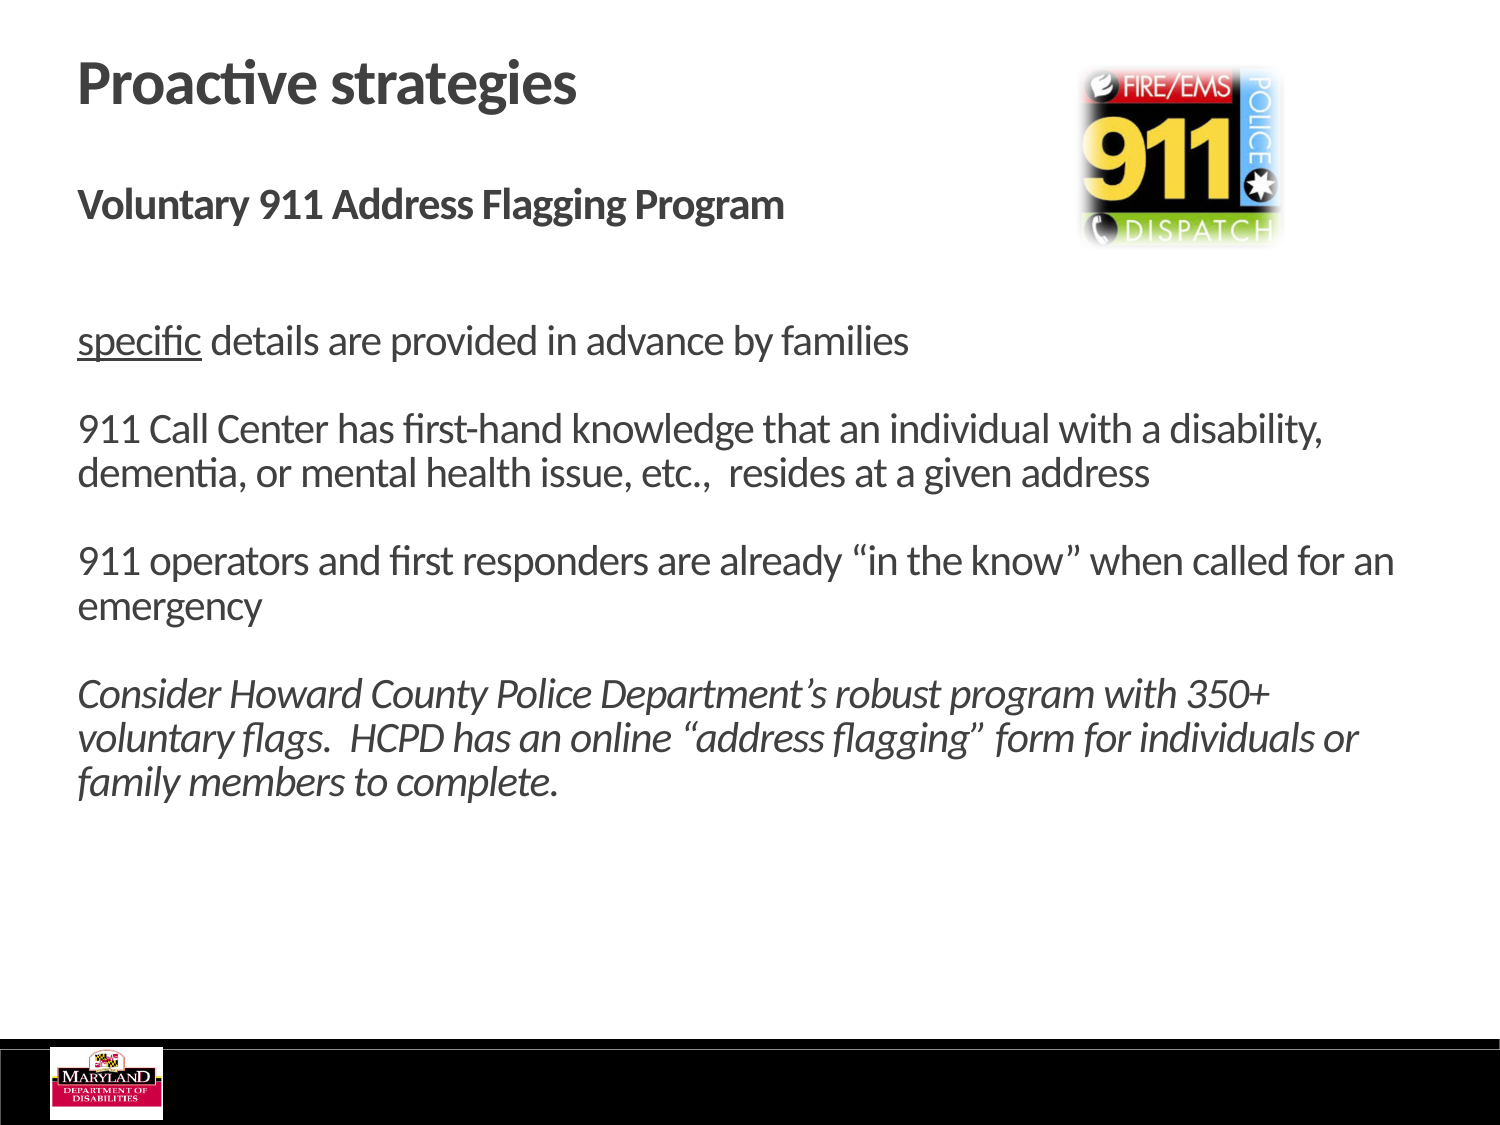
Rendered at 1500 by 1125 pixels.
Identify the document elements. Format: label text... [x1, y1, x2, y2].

picture [50, 1047, 163, 1120]
title Proactive strategies Voluntary 911 Address Flagging Program specific details are provided in advance by families 911 Call Center has first-hand knowledge that an individual with a disability, dementia, or mental health issue, etc., resides at a given address 911 operators and first responders are already “in the know” when called for an emergency Consider Howard County Police Department’s robust program with 350+ voluntary flags. HCPD has an online “address flagging” form for individuals or family members to complete. [62, 45, 1413, 1000]
picture [1074, 61, 1288, 253]
